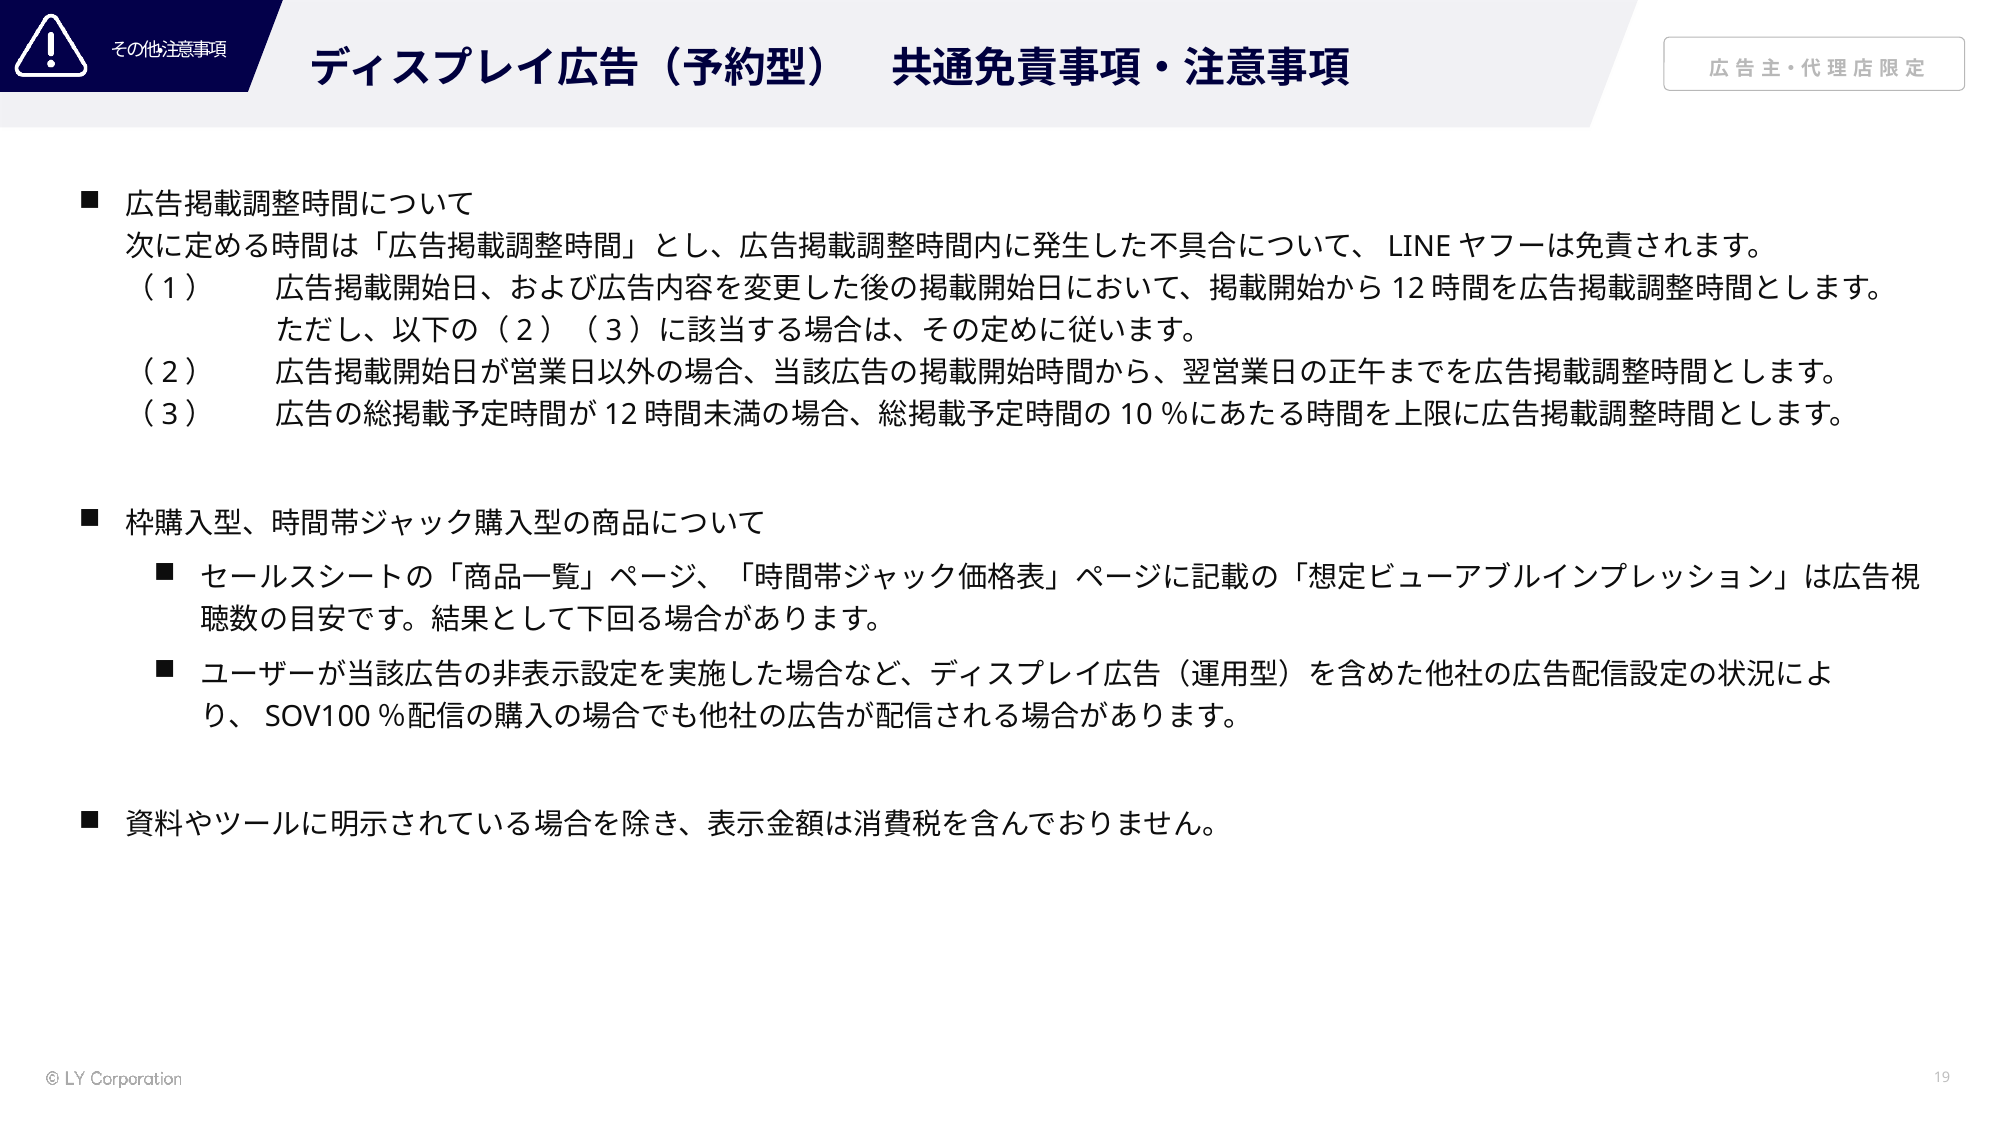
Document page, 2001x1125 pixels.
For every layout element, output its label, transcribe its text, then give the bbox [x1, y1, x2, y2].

list ディスプレイ広告（予約型） 共通免責事項・注意事項 [309, 41, 1645, 97]
text_box 広告掲載調整時間について 次に定める時間は「広告掲載調整時間」とし、広告掲載調整時間内に発生した不具合について、LINEヤフーは免責されます。 （1） 広告掲載開始日、および広告内容を変更した後の掲載開始日において、掲載開始から12時間を広告掲載調整時間とします。 ただし、以下の（2）（3）に該当する場合は、その定めに従います。 （2） 広告掲載開始日が営業日以外の場合、当該広告の掲載開始時間から、翌営業日の正午までを広告掲載調整時間とします。 （3） 広告の総掲載予定時間が12時間未満の場合、総掲載予定時間の10％にあたる時間を上限に広告掲載調整時間とします。 枠購入型、時間帯ジャック購入型の商品について セールスシートの「商品一覧」ページ、「時間帯ジャック価格表」ページに記載の「想定ビューアブルインプレッション」は広告視聴数の目安です。結果として下回る場合があります。 ユーザーが当該広告の非表示設定を実施した場合など、ディスプレイ広告（運用型）を含めた他社の広告配信設定の状況により、SOV100％配信の購入の場合でも他社の広告が配信される場合があります。 資料やツールに明示されている場合を除き、表示金額は消費税を含んでおりません。 [78, 178, 1922, 841]
list その他・注意事項 [97, 13, 240, 81]
picture [46, 1071, 181, 1088]
picture [9, 5, 92, 87]
